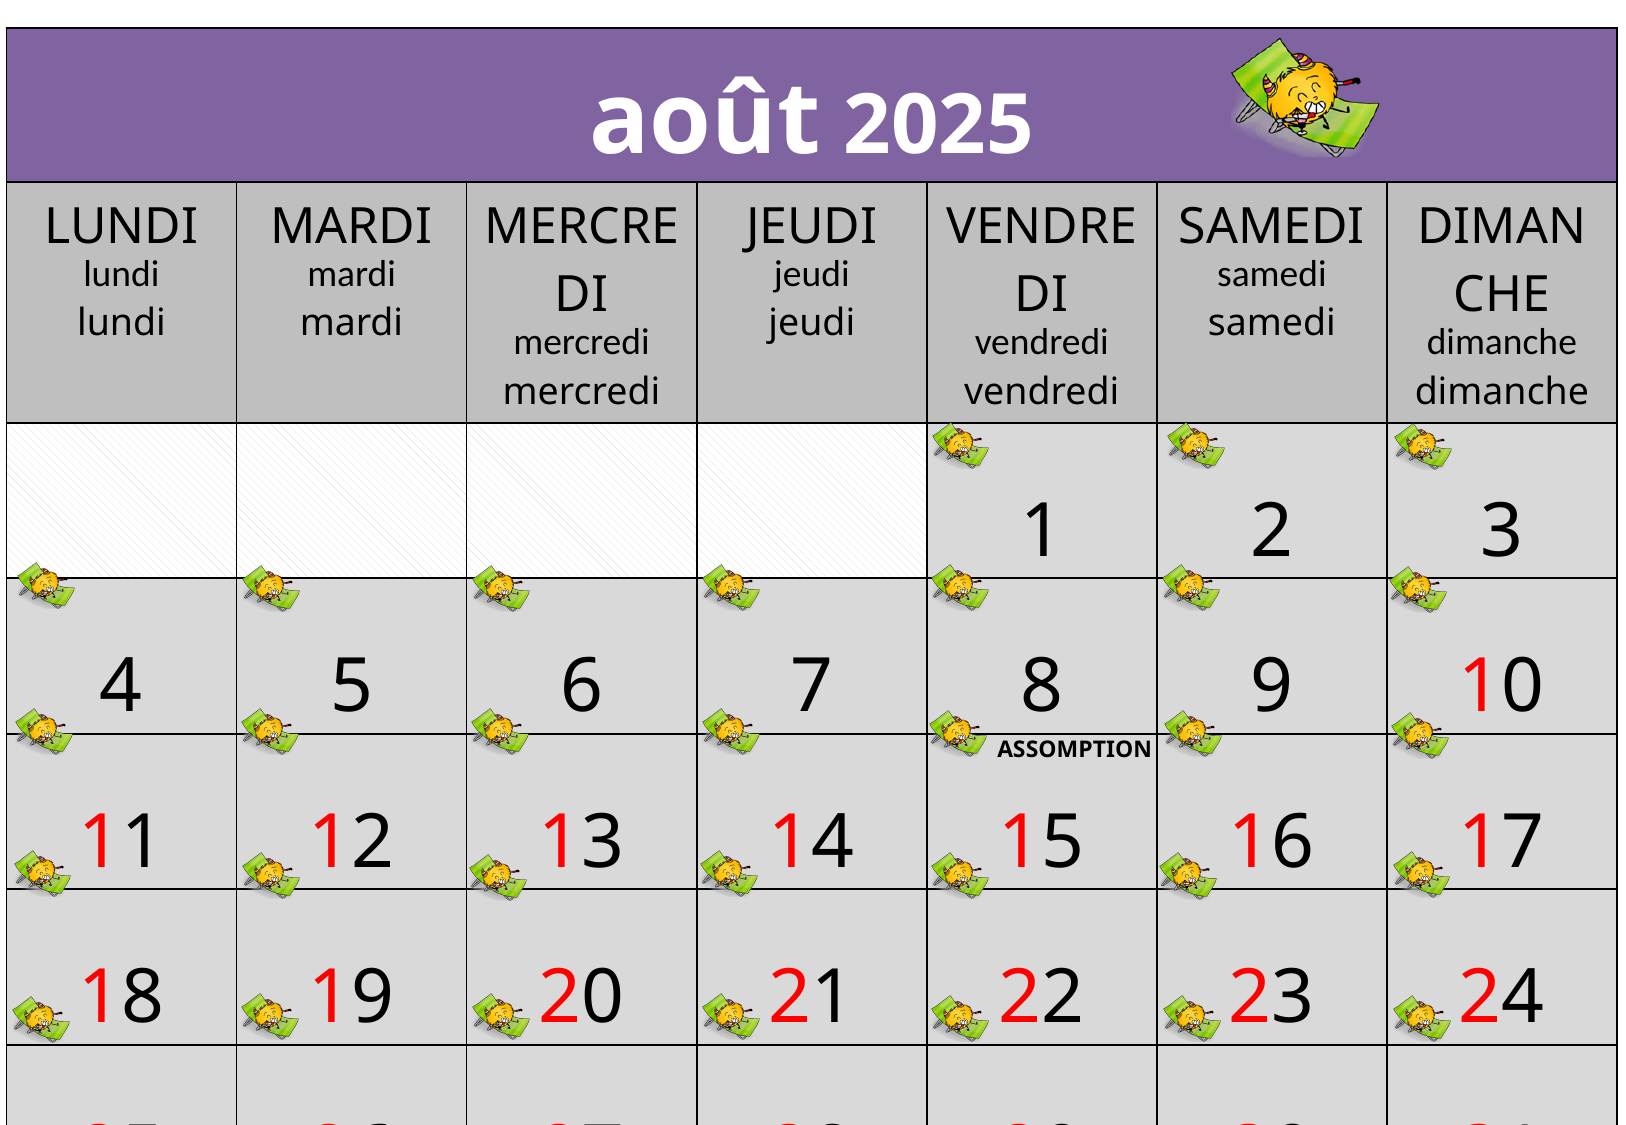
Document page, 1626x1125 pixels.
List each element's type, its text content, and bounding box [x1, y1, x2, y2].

table_cell [467, 424, 696, 577]
table_cell 11 [7, 735, 236, 888]
picture [15, 708, 74, 755]
table_cell LUNDI lundi lundi [7, 183, 236, 422]
picture [469, 853, 527, 901]
picture [242, 852, 300, 899]
picture [1162, 564, 1220, 611]
table_cell 23 [1158, 890, 1386, 1044]
table_cell 2 [1158, 424, 1386, 577]
picture [240, 993, 299, 1040]
table_cell [237, 424, 466, 577]
table_cell 16 [1158, 735, 1386, 888]
picture [1230, 36, 1380, 158]
table_cell 30 [1158, 1046, 1386, 1125]
table_cell [7, 424, 236, 577]
table_cell 27 [467, 1046, 696, 1125]
table_cell 1 [928, 424, 1156, 577]
table_cell MARDI mardi mardi [237, 183, 466, 422]
picture [702, 993, 760, 1040]
picture [17, 562, 75, 609]
picture [1164, 710, 1222, 757]
picture [702, 564, 760, 612]
table_cell VENDREDI vendredi vendredi [928, 183, 1156, 422]
table_cell 10 [1388, 579, 1616, 733]
picture [702, 708, 760, 755]
table_cell 9 [1158, 579, 1386, 733]
picture [930, 852, 989, 900]
table_cell 22 [928, 890, 1156, 1044]
table_cell 8 [928, 579, 1156, 727]
picture [700, 850, 759, 898]
table_cell 26 [237, 1046, 466, 1125]
table_cell 4 [7, 579, 236, 733]
picture [1166, 422, 1225, 470]
picture [13, 850, 72, 898]
table_cell 5 [237, 579, 466, 733]
table_cell 6 [467, 579, 696, 733]
table_cell DIMANCHE dimanche dimanche [1388, 183, 1616, 422]
table_cell 20 [467, 890, 696, 1044]
picture [240, 708, 299, 755]
table_cell 14 [698, 735, 926, 888]
picture [242, 565, 300, 613]
table_cell 15 [928, 763, 1156, 888]
table_cell JEUDI jeudi jeudi [698, 183, 926, 422]
picture [1393, 422, 1452, 470]
picture [12, 996, 70, 1044]
picture [1393, 995, 1451, 1042]
table_cell 7 [698, 579, 926, 733]
table_cell 28 [698, 1046, 926, 1125]
picture [1391, 711, 1449, 759]
picture [1159, 852, 1217, 900]
table_cell 29 [928, 1046, 1156, 1125]
table_cell 12 [237, 735, 466, 888]
picture [472, 993, 530, 1040]
table_header août 2025 [7, 29, 1616, 181]
table_cell 17 [1388, 735, 1616, 888]
text_box ASSOMPTION [961, 727, 1168, 770]
picture [931, 422, 990, 470]
picture [472, 565, 530, 613]
table_cell MERCREDI mercredi mercredi [467, 183, 696, 422]
picture [931, 995, 989, 1042]
table_cell 24 [1388, 890, 1616, 1044]
table_cell 31 [1388, 1046, 1616, 1125]
table_cell [698, 424, 926, 577]
picture [1389, 566, 1447, 613]
table_cell 21 [698, 890, 926, 1044]
picture [931, 563, 989, 611]
table_cell 18 [7, 890, 236, 1044]
table_cell SAMEDI samedi samedi [1158, 183, 1386, 422]
picture [929, 709, 987, 757]
table_cell 25 [7, 1046, 236, 1125]
picture [1162, 995, 1221, 1042]
table_cell 13 [467, 735, 696, 888]
table_cell 19 [237, 890, 466, 1044]
picture [1392, 851, 1451, 898]
table_cell 3 [1388, 424, 1616, 577]
picture [470, 708, 529, 755]
